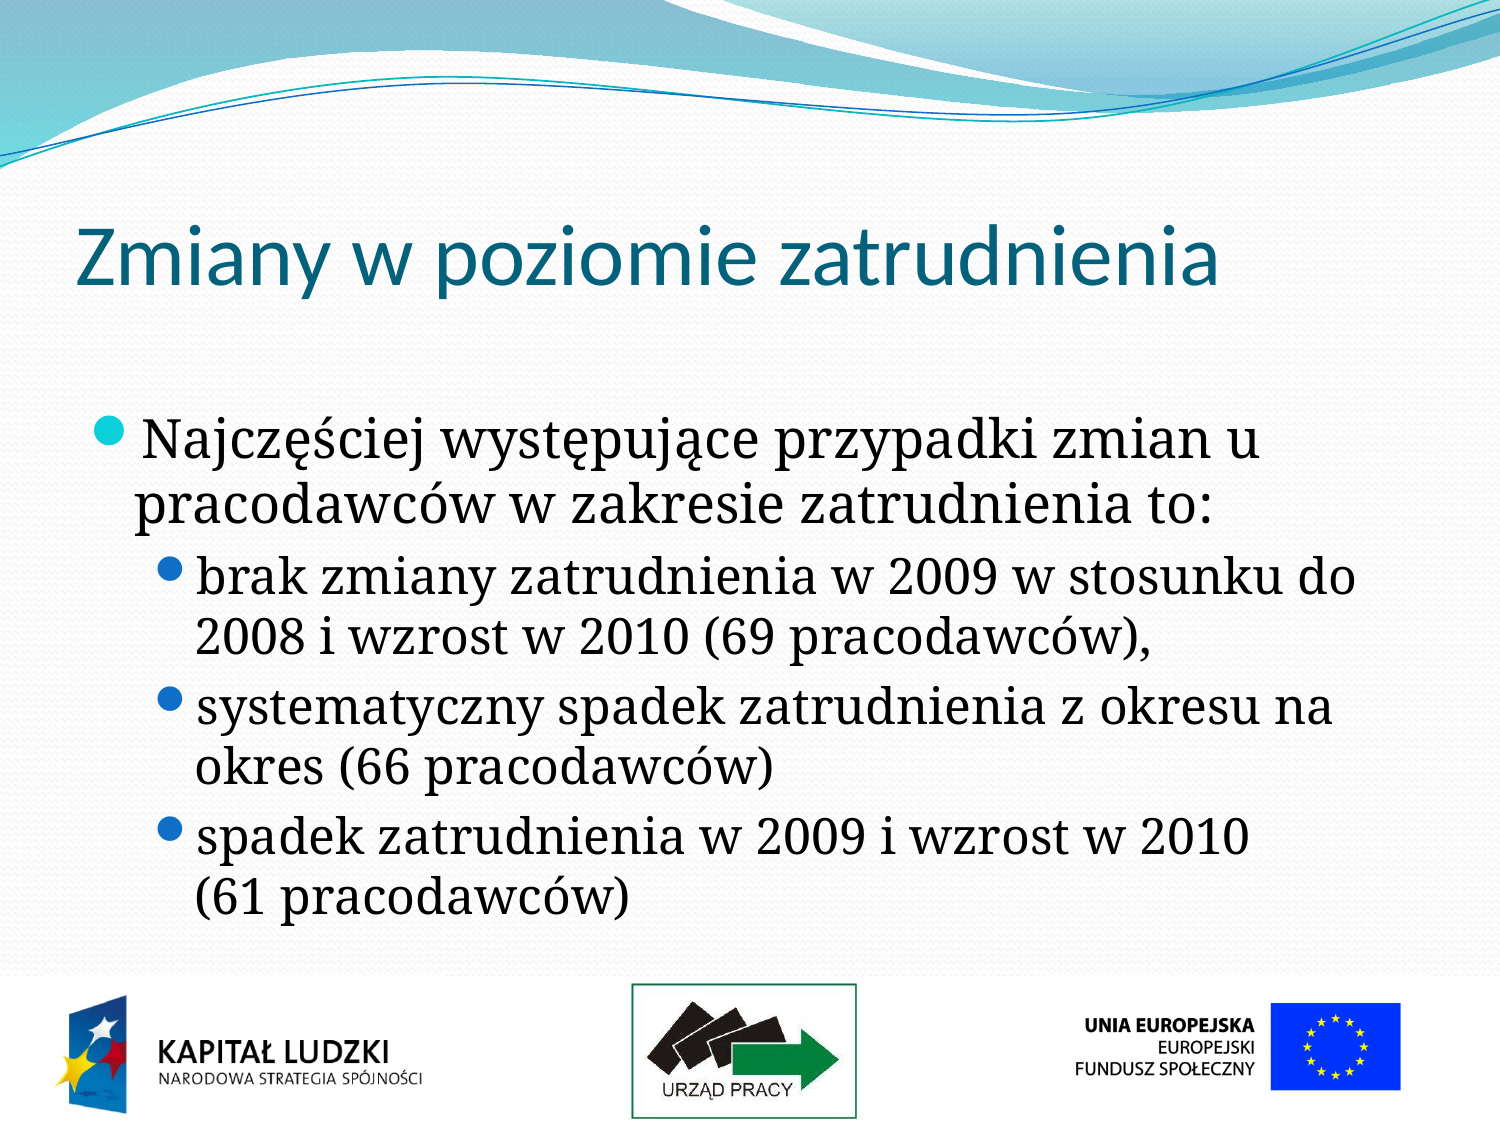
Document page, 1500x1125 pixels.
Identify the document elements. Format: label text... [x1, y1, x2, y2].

picture [41, 975, 442, 1125]
title Zmiany w poziomie zatrudnienia [75, 115, 1425, 303]
list Najczęściej występujące przypadki zmian u pracodawców w zakresie zatrudnienia to: brak zmiany zatrudnienia w 2009 w stosunku do 2008 i wzrost w 2010 (69 pracodawców), systematyczny spadek zatrudnienia z okresu na okres (66 pracodawców) spadek zatrudnienia w 2009 i wzrost w 2010 (61 pracodawców) [75, 397, 1425, 976]
picture [631, 983, 857, 1119]
picture [1045, 975, 1430, 1118]
